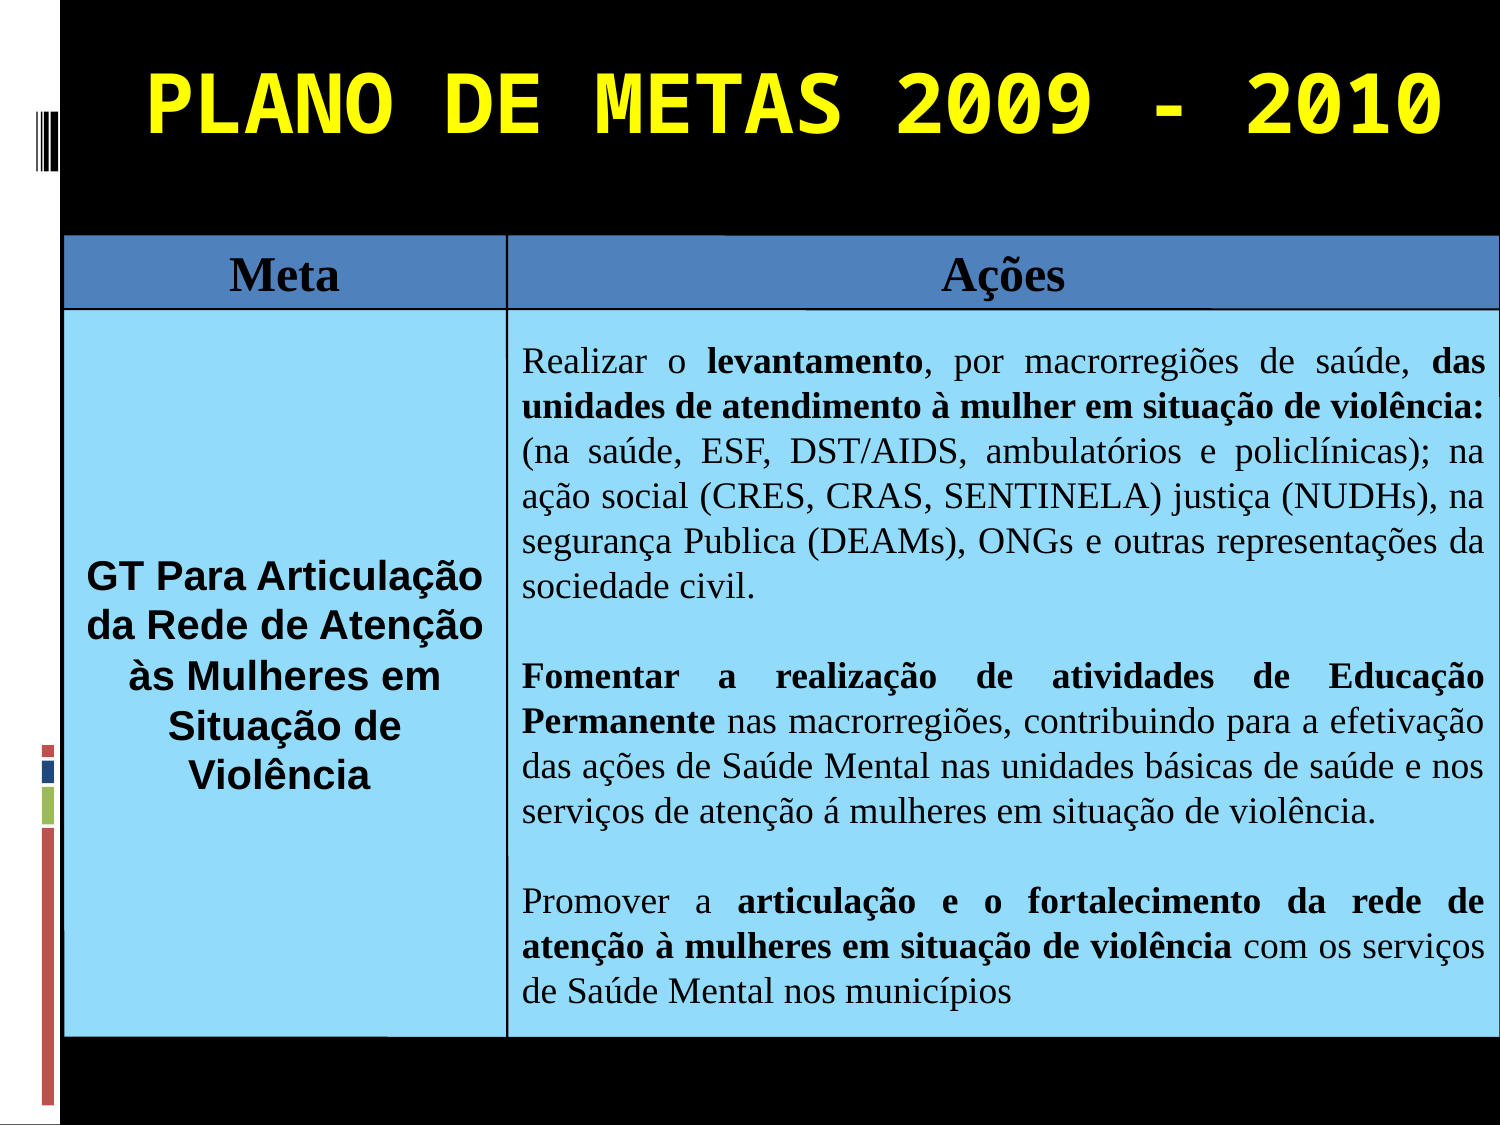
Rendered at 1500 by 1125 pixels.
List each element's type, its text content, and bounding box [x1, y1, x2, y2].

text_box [62, 234, 1500, 1038]
text_box PLANO DE METAS 2009 - 2010 [129, 42, 1500, 185]
